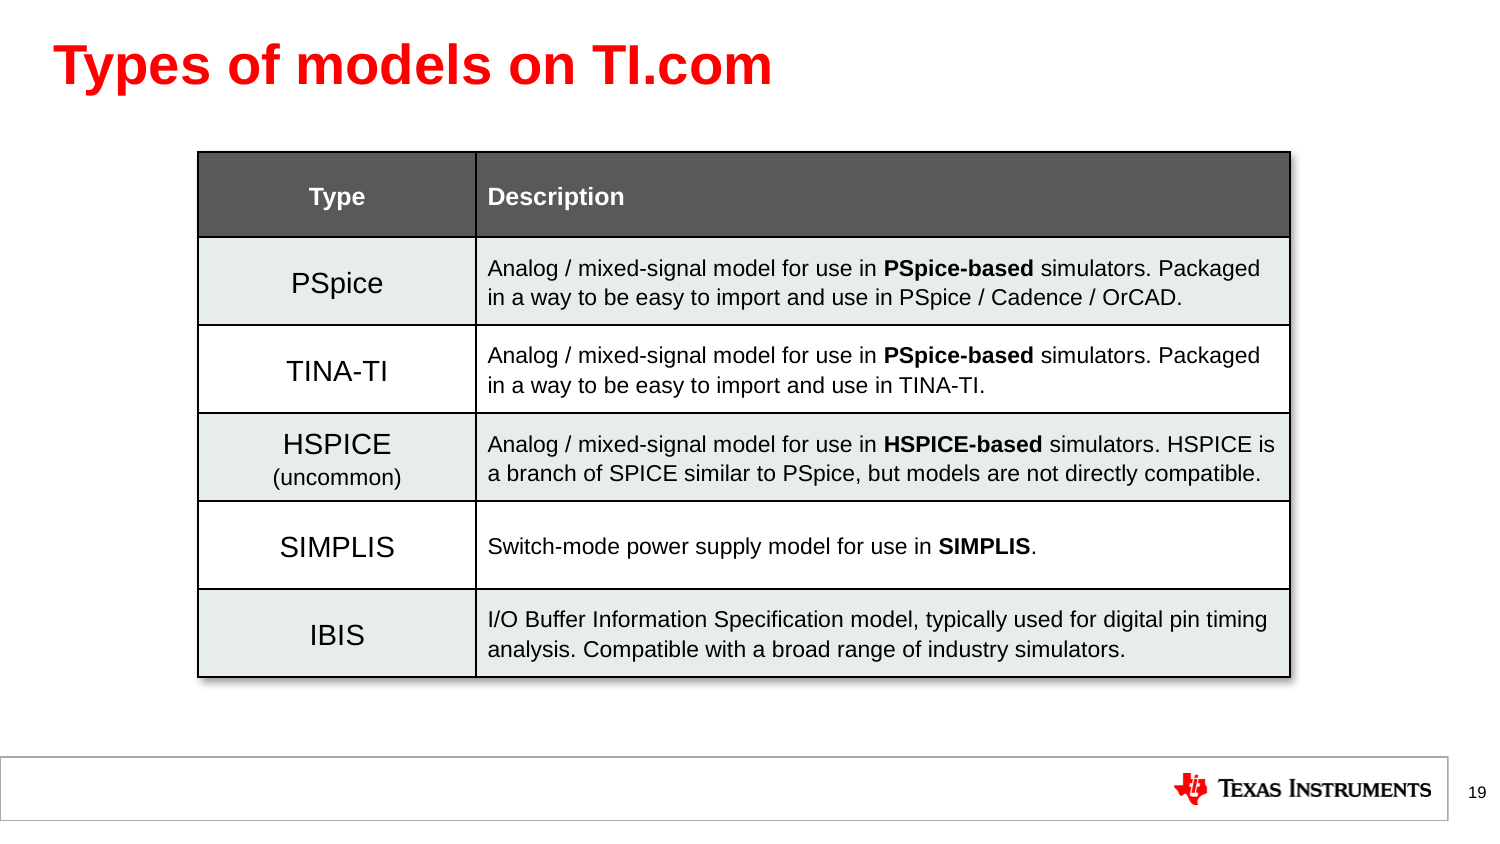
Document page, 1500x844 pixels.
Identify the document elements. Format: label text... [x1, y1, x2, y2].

table_cell IBIS [199, 590, 475, 676]
table_cell Switch-mode power supply model for use in SIMPLIS. [477, 502, 1289, 588]
table_cell HSPICE (uncommon) [199, 414, 475, 500]
table_cell TINA-TI [199, 326, 475, 412]
table_cell PSpice [199, 238, 475, 324]
table_header Description [477, 153, 1289, 236]
table_header Type [199, 153, 475, 236]
table_cell Analog / mixed-signal model for use in HSPICE-based simulators. HSPICE is a branch of SPICE similar to PSpice, but models are not directly compatible. [477, 414, 1289, 500]
title Types of models on TI.com [37, 17, 1426, 119]
slide_number 19 [1151, 774, 1500, 801]
picture [1174, 801, 1431, 805]
table_cell Analog / mixed-signal model for use in PSpice-based simulators. Packaged in a way to be easy to import and use in PSpice / Cadence / OrCAD. [477, 238, 1289, 324]
table_cell I/O Buffer Information Specification model, typically used for digital pin timing analysis. Compatible with a broad range of industry simulators. [477, 590, 1289, 676]
table_cell SIMPLIS [199, 502, 475, 588]
table_cell Analog / mixed-signal model for use in PSpice-based simulators. Packaged in a way to be easy to import and use in TINA-TI. [477, 326, 1289, 412]
